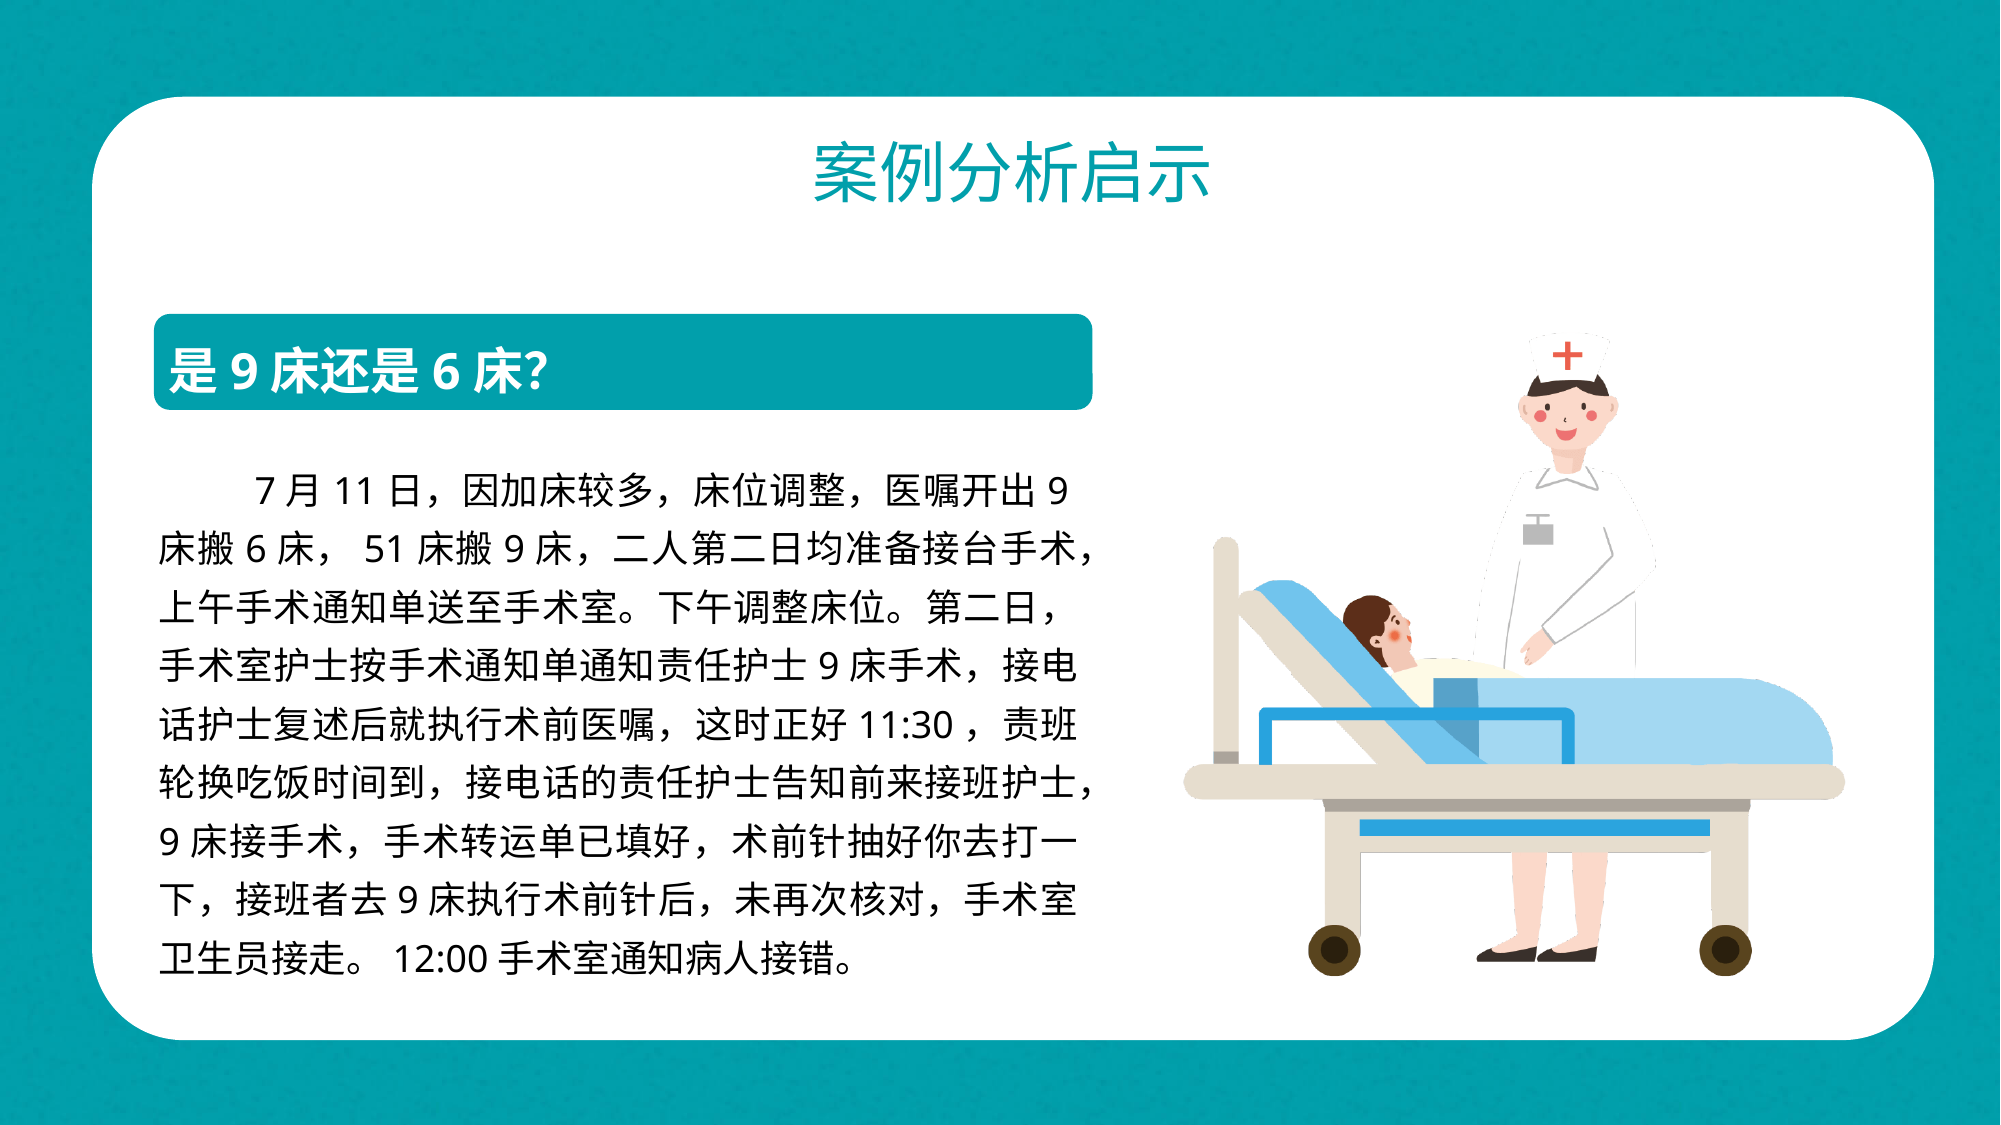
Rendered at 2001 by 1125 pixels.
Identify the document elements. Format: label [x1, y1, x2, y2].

picture [0, 0, 2000, 1125]
text_box [153, 313, 1093, 410]
